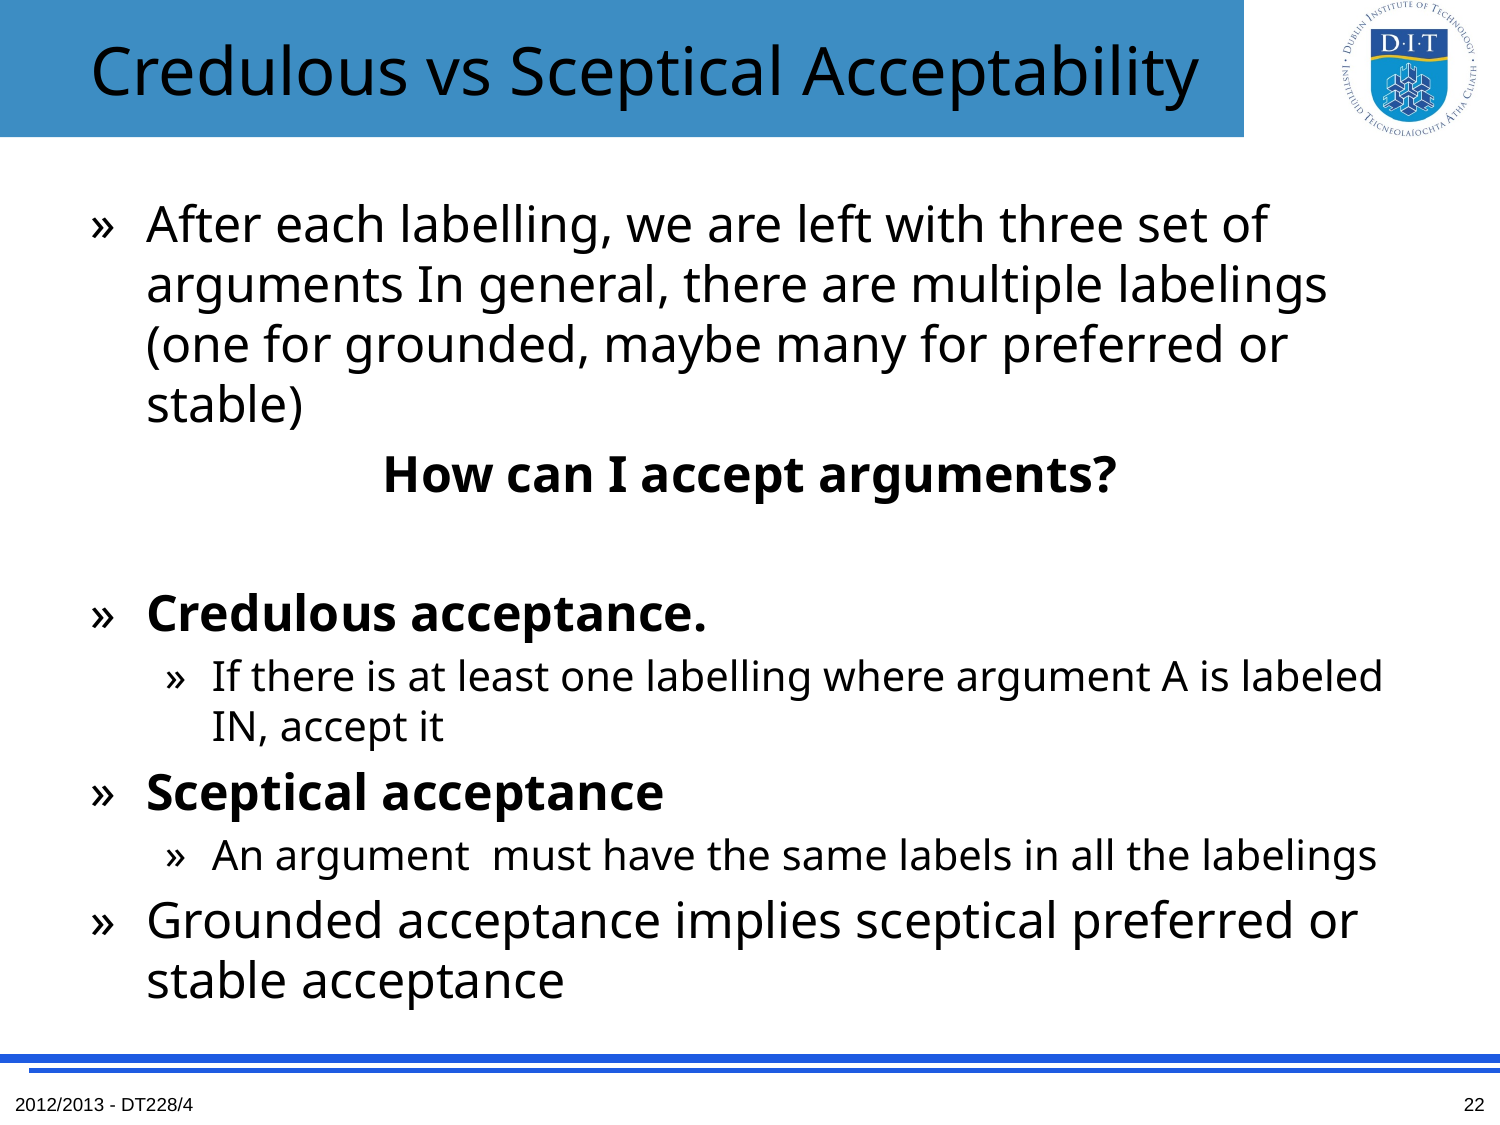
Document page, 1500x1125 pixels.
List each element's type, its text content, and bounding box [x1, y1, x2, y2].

picture [1340, 0, 1478, 138]
slide_number 22 [1149, 1084, 1500, 1125]
list After each labelling, we are left with three set of arguments In general, there are multiple labelings (one for grounded, maybe many for preferred or stable) How can I accept arguments? Credulous acceptance. If there is at least one labelling where argument A is labeled IN, accept it Sceptical acceptance An argument must have the same labels in all the labelings Grounded acceptance implies sceptical preferred or stable acceptance [74, 184, 1426, 1051]
title Credulous vs Sceptical Acceptability [74, 0, 1223, 138]
slide_number 2012/2013 - DT228/4 [0, 1084, 351, 1125]
